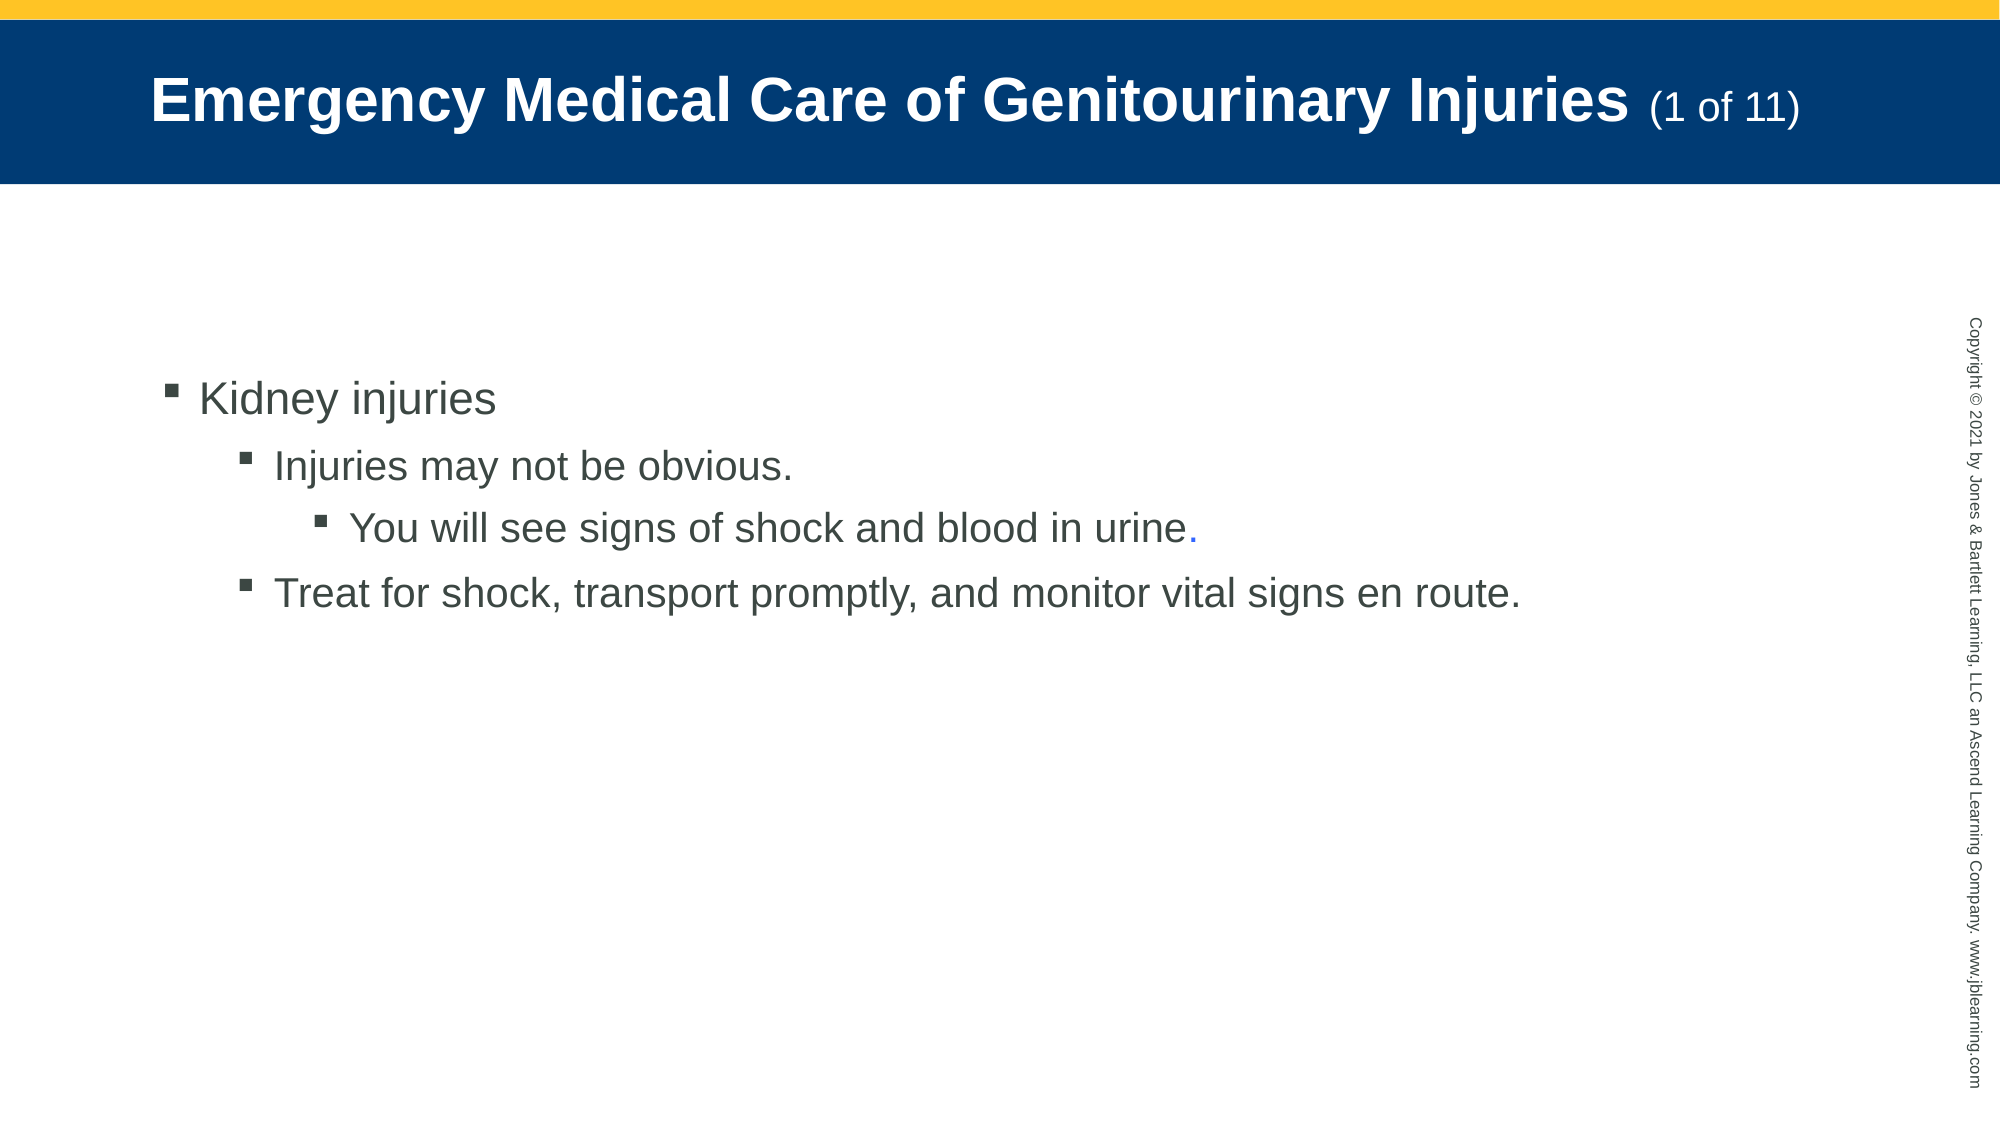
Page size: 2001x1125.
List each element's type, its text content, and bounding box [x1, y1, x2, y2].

list Kidney injuries Injuries may not be obvious. You will see signs of shock and blood in urine. Treat for shock, transport promptly, and monitor vital signs en route. [146, 361, 1859, 1016]
title Emergency Medical Care of Genitourinary Injuries (1 of 11) [0, 19, 2000, 185]
